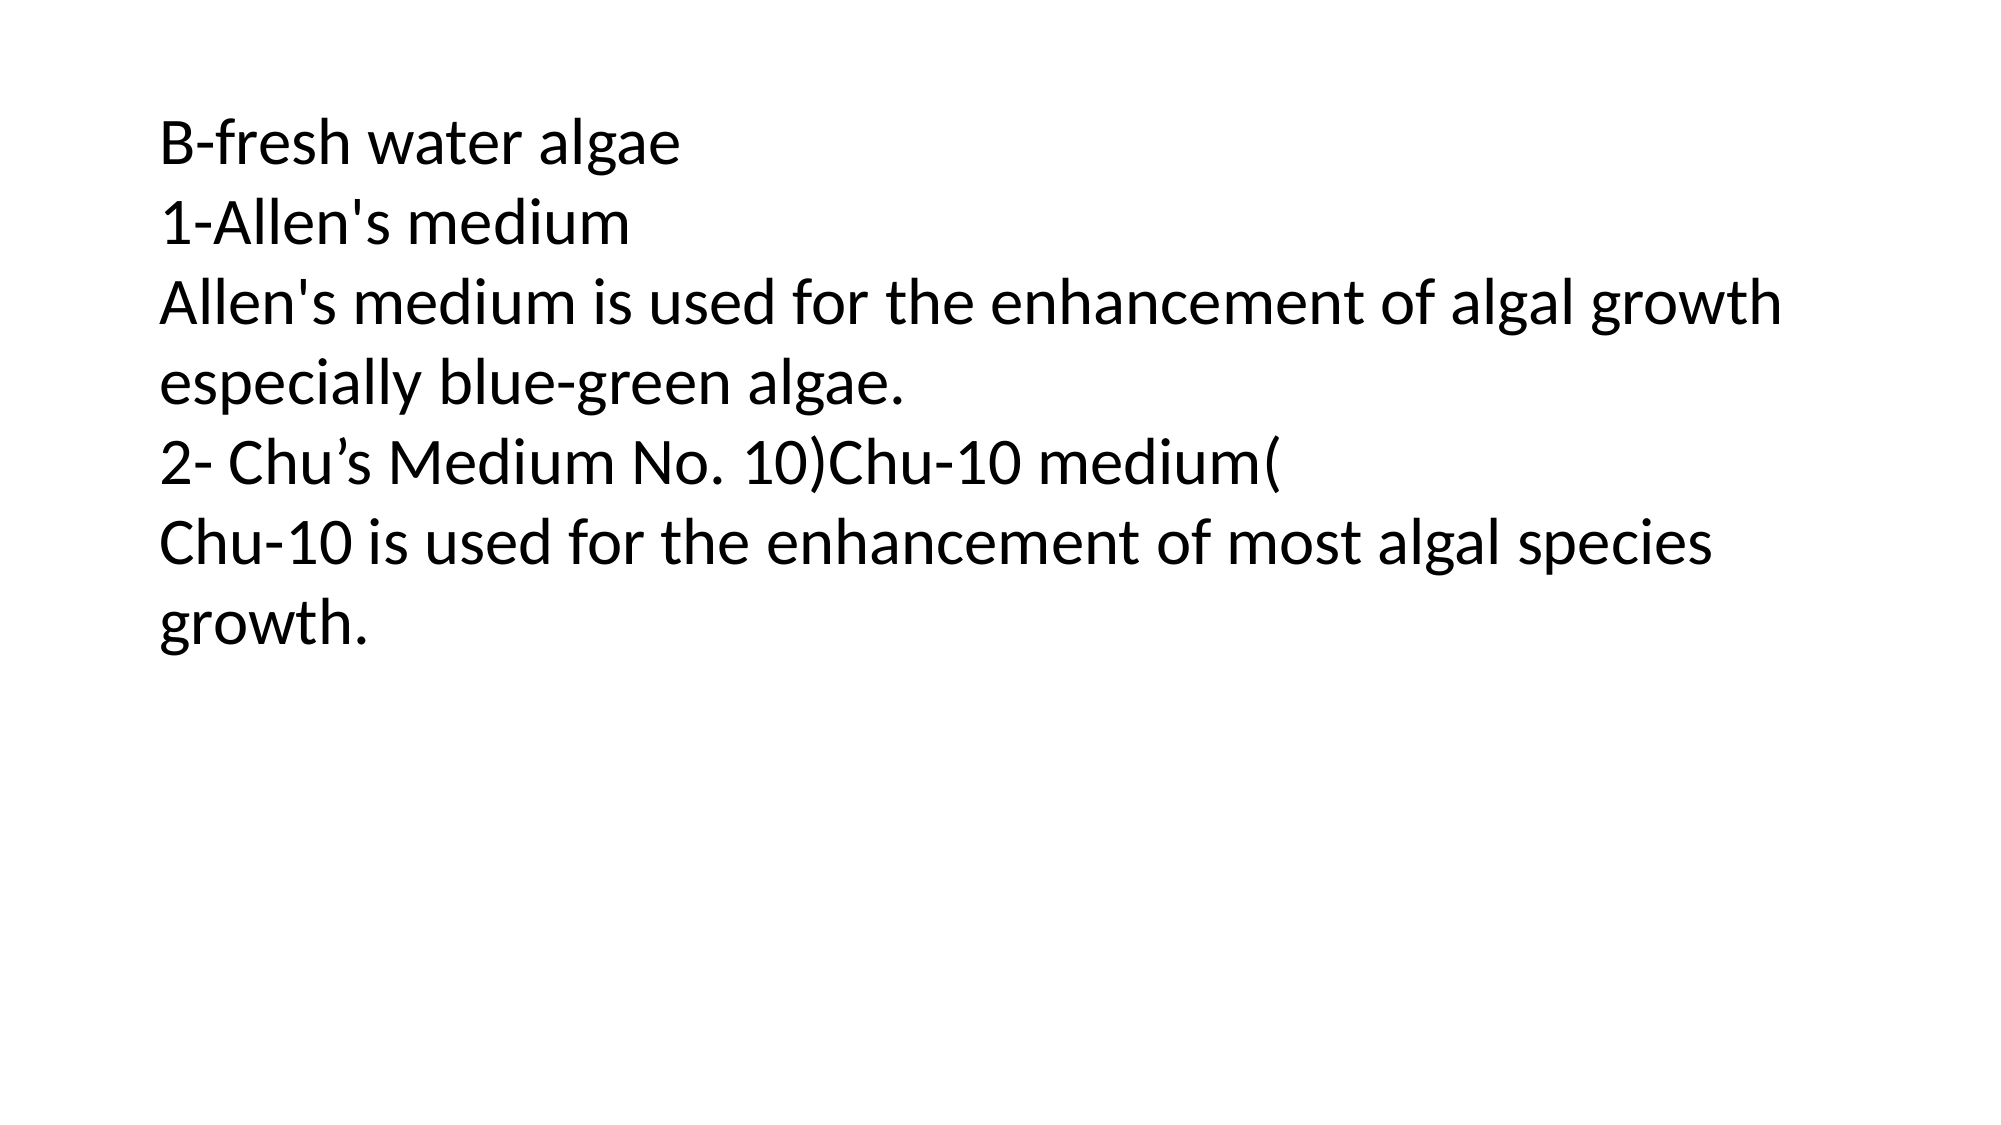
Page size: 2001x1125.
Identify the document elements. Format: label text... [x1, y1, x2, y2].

text_box B-fresh water algae 1-Allen's medium Allen's medium is used for the enhancement of algal growth especially blue-green algae. 2- Chu’s Medium No. 10)Chu-10 medium( Chu-10 is used for the enhancement of most algal species growth. [144, 90, 1901, 666]
